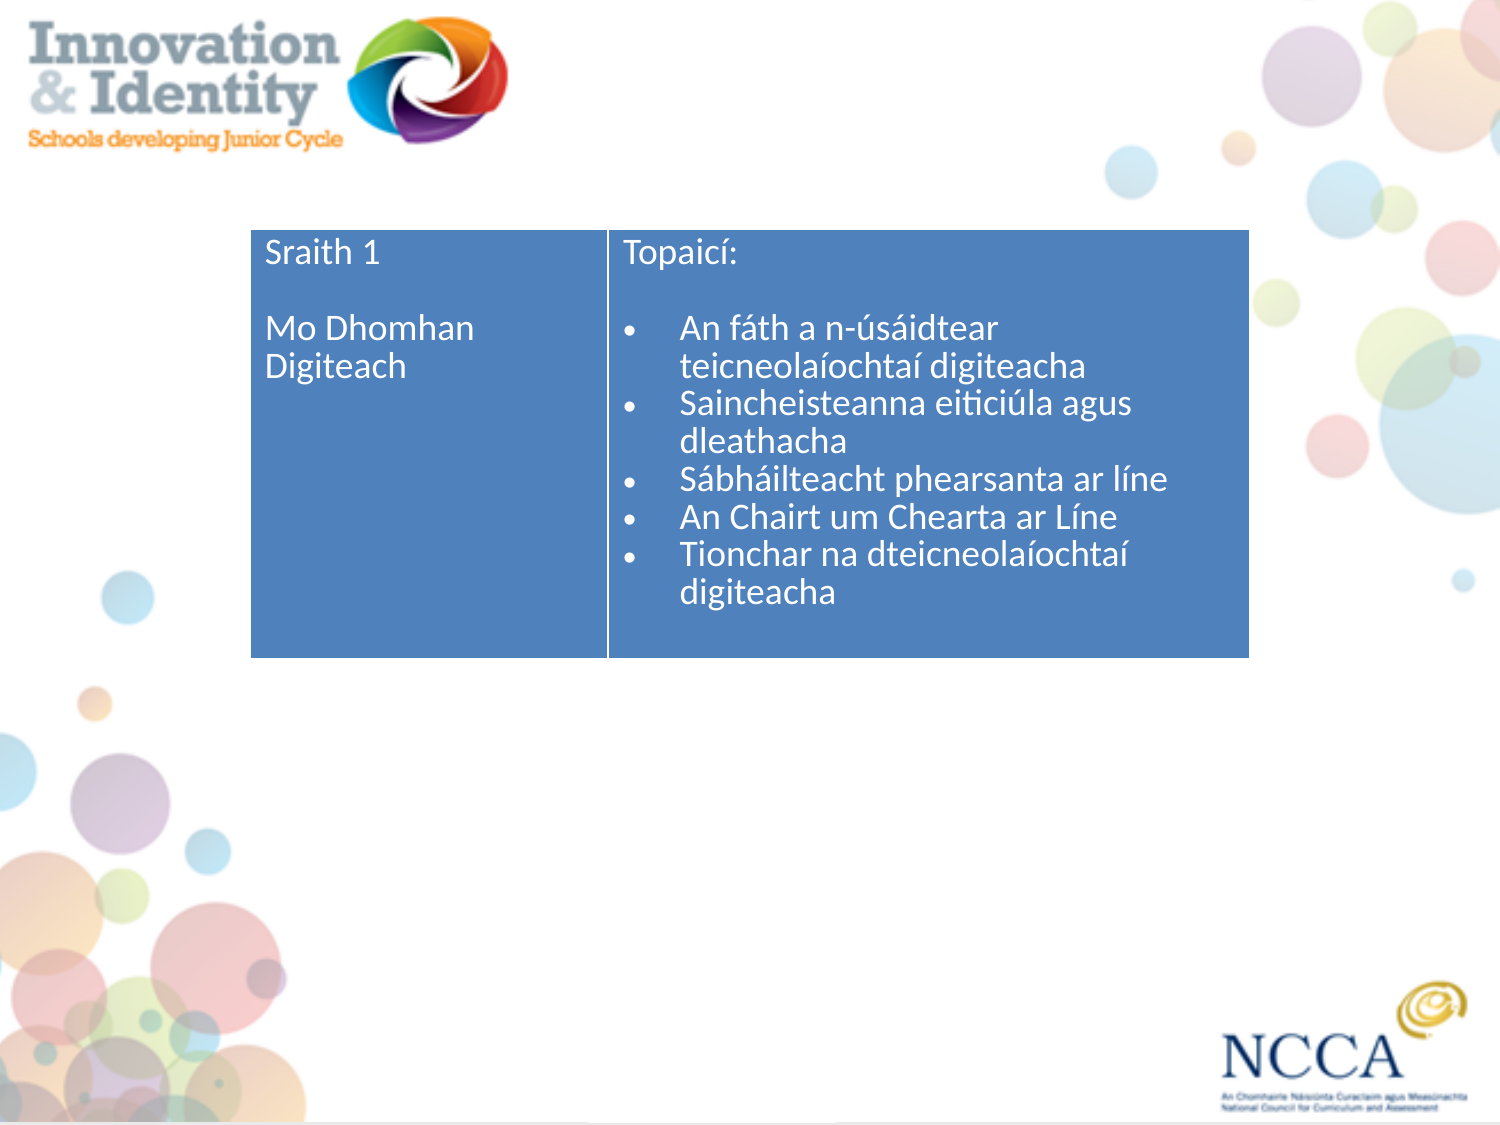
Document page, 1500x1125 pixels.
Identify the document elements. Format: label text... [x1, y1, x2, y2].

picture [0, 0, 1500, 1125]
table_header Sraith 1 Mo Dhomhan Digiteach [251, 230, 607, 658]
table_header Topaicí: An fáth a n-úsáidtear teicneolaíochtaí digiteacha Saincheisteanna eiticiúla agus dleathacha Sábháilteacht phearsanta ar líne An Chairt um Chearta ar Líne Tionchar na dteicneolaíochtaí digiteacha [609, 230, 1249, 658]
